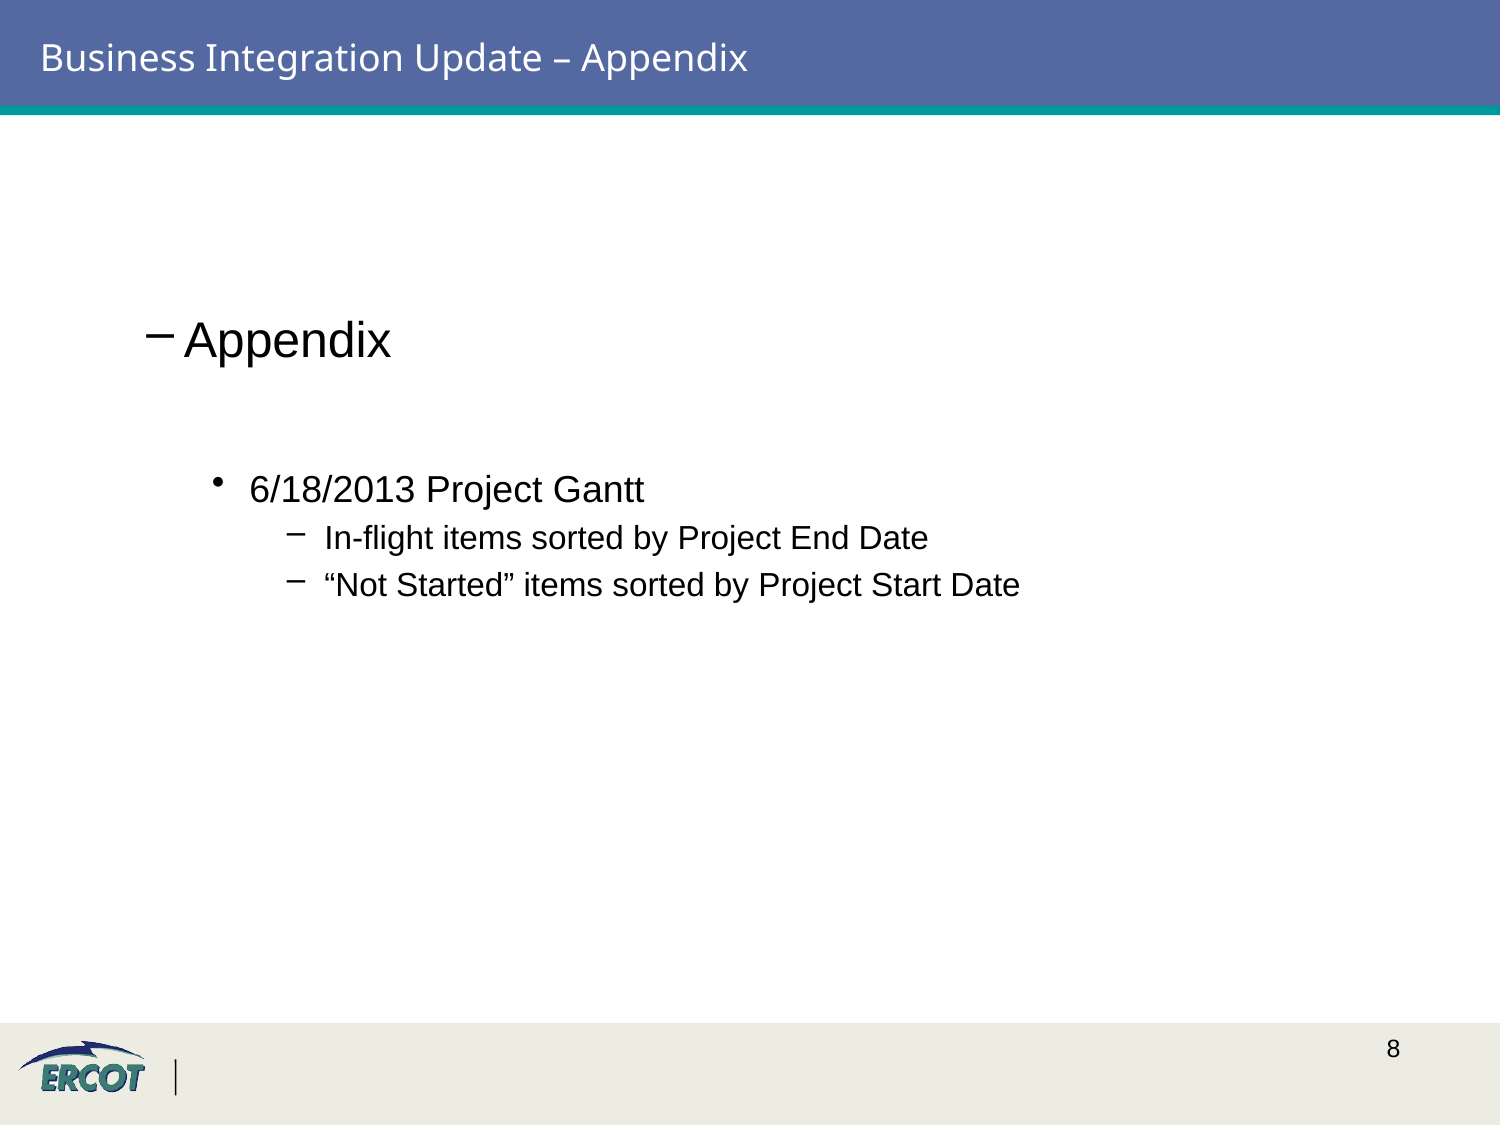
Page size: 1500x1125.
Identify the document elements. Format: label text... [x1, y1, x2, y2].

title Business Integration Update – Appendix [24, 0, 1013, 113]
list Appendix 6/18/2013 Project Gantt In-flight items sorted by Project End Date “Not Started” items sorted by Project Start Date [75, 299, 1425, 813]
picture [10, 1031, 151, 1111]
